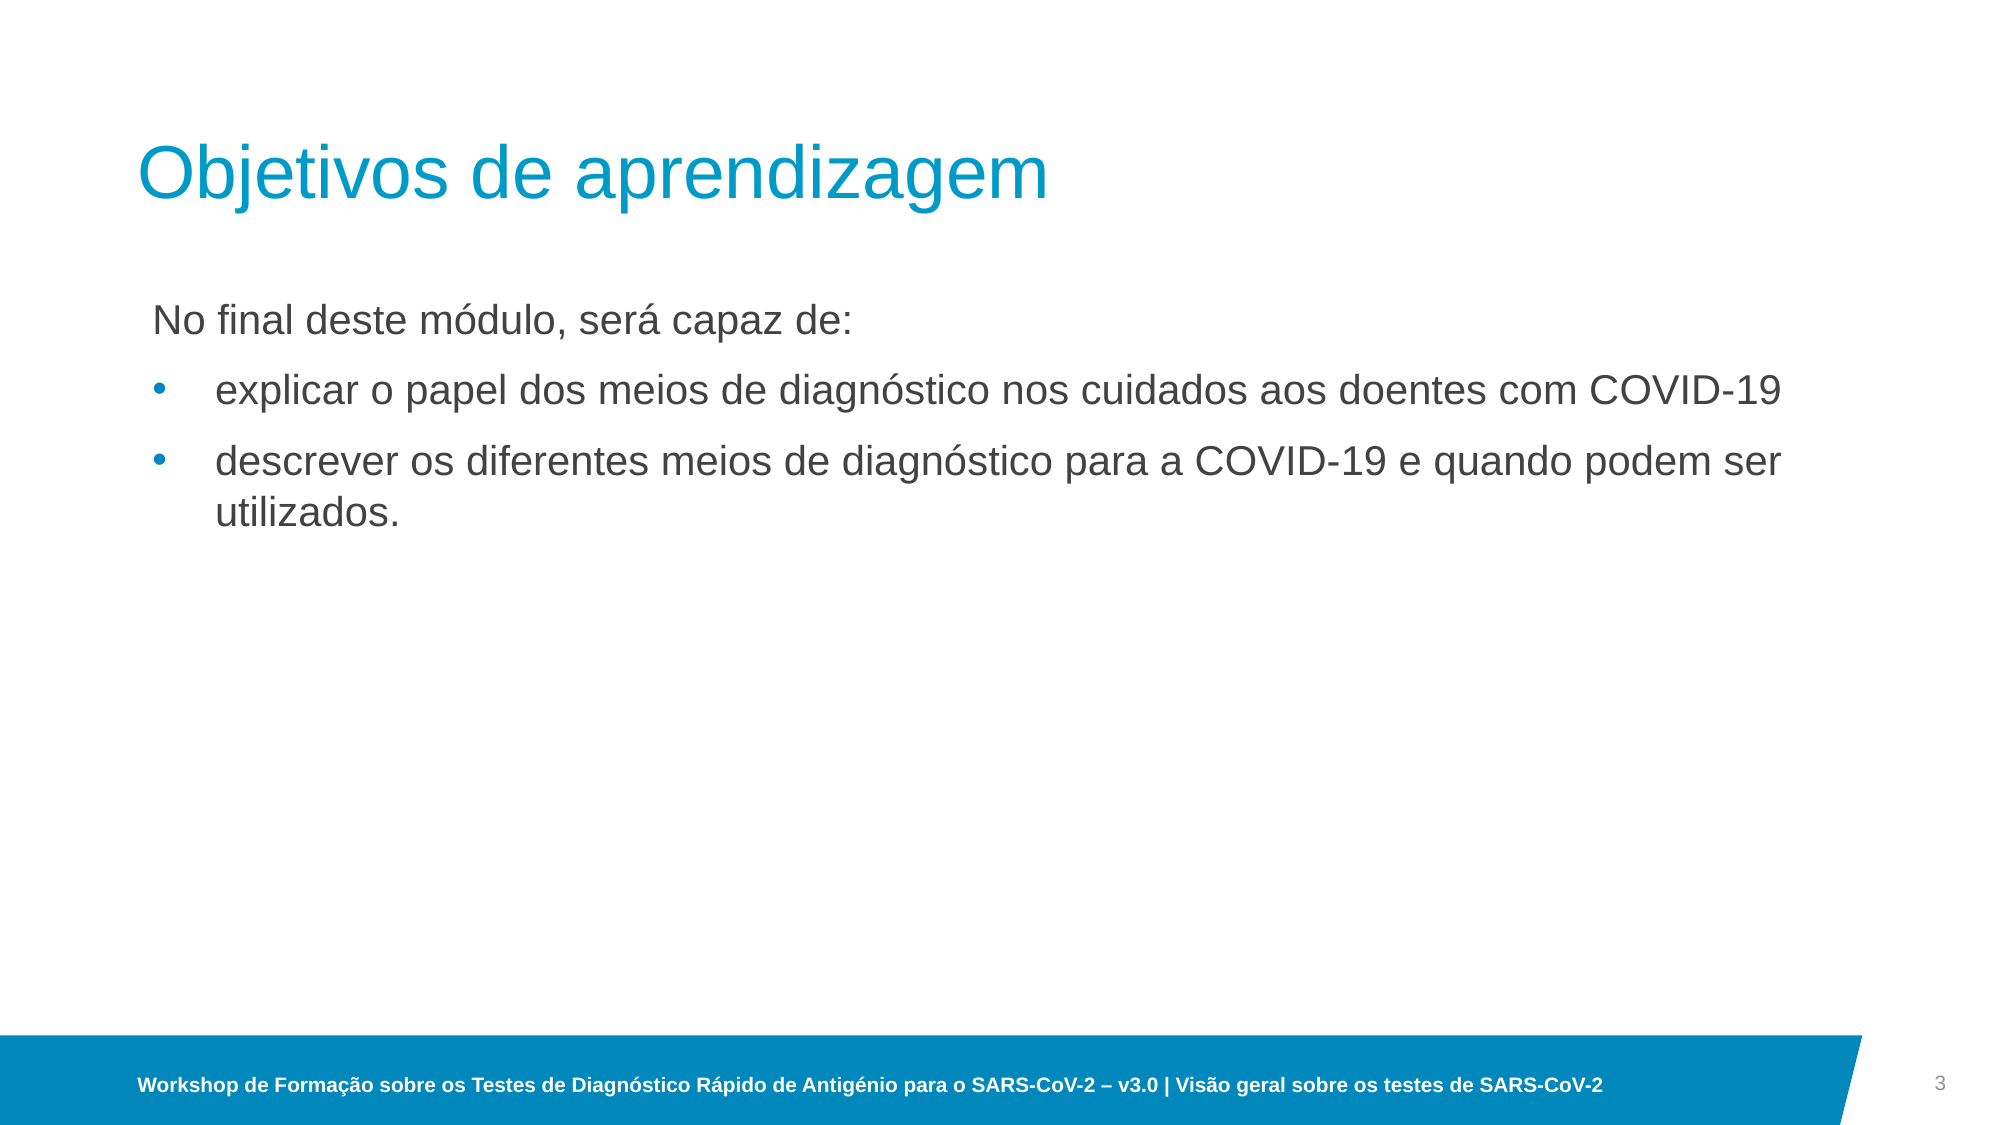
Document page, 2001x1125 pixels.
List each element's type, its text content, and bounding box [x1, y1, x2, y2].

title Objetivos de aprendizagem [137, 59, 1863, 215]
list No final deste módulo, será capaz de: explicar o papel dos meios de diagnóstico nos cuidados aos doentes com COVID-19 descrever os diferentes meios de diagnóstico para a COVID-19 e quando podem ser utilizados. [137, 284, 1863, 1014]
footer Workshop de Formação sobre os Testes de Diagnóstico Rápido de Antigénio para o SARS-CoV-2 – v3.0 | Visão geral sobre os testes de SARS-CoV-2 [137, 1042, 1690, 1125]
slide_number 3 [1862, 1035, 1947, 1125]
